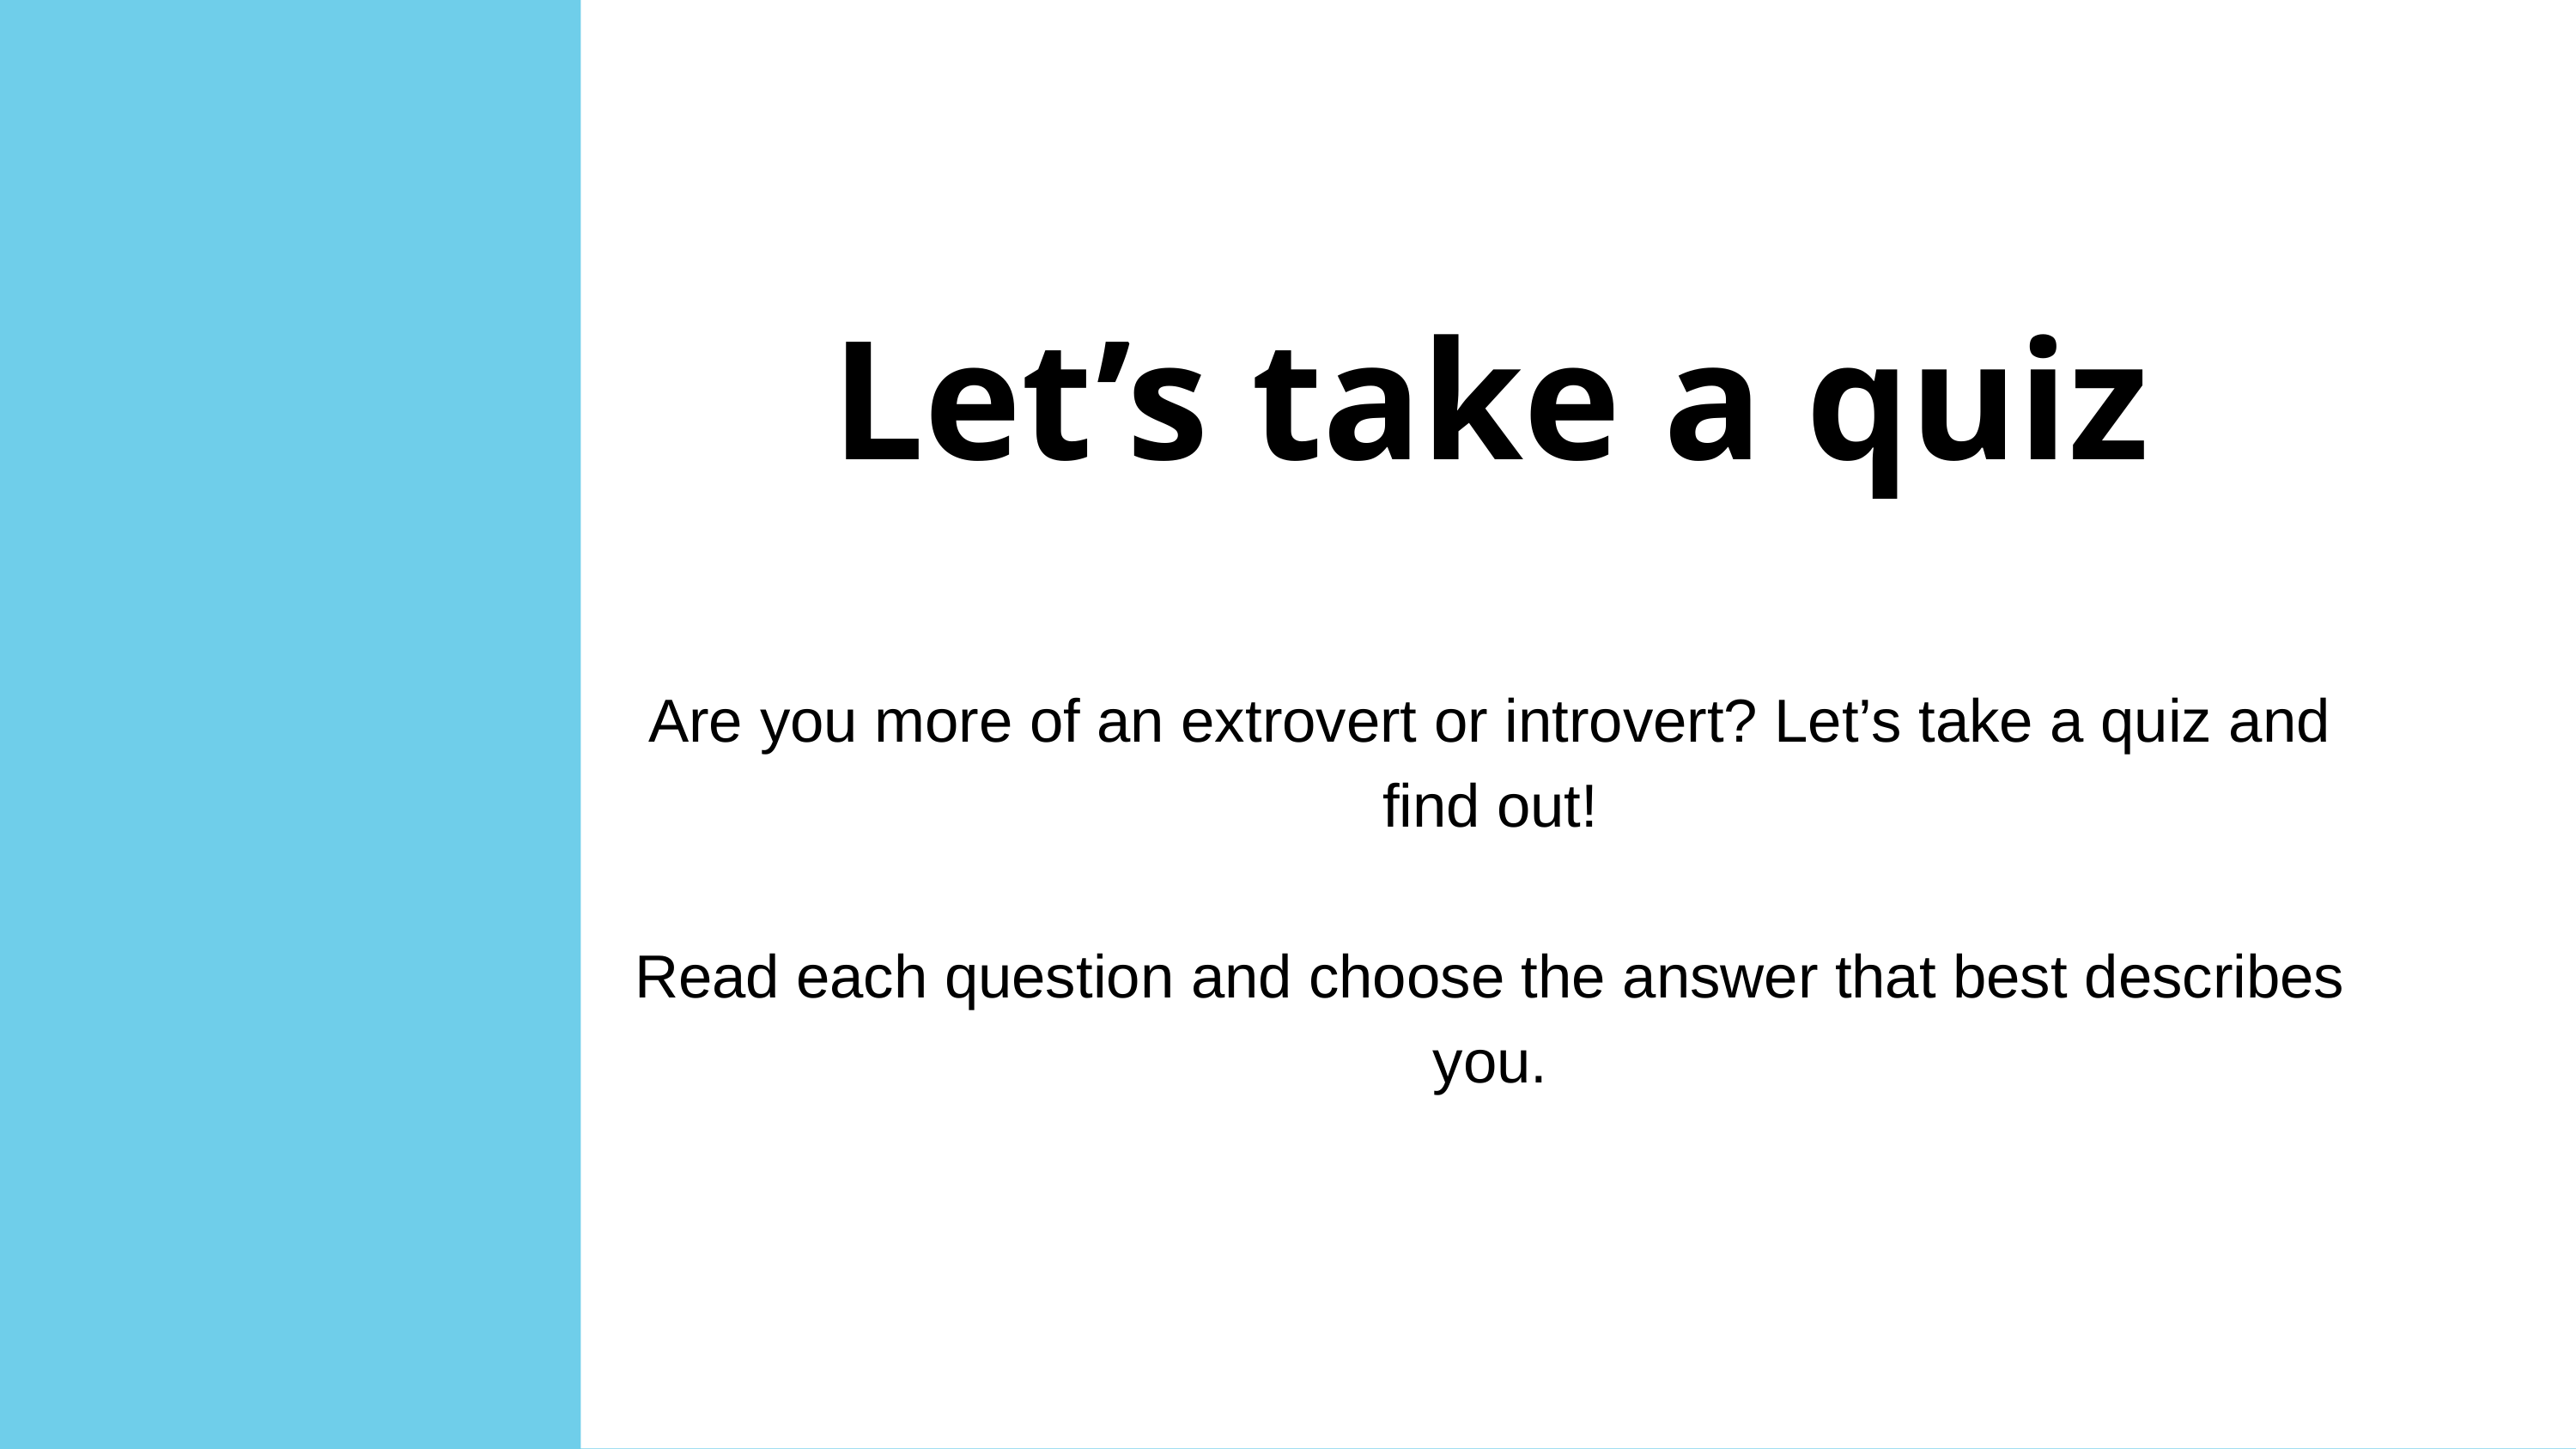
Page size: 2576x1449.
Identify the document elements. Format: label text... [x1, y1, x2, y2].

text_box [580, 0, 2576, 1449]
text_box Let’s take a quiz [732, 262, 2250, 493]
text_box Are you more of an extrovert or introvert? Let’s take a quiz and find out! Read each question and choose the answer that best describes you. [614, 669, 2367, 1095]
